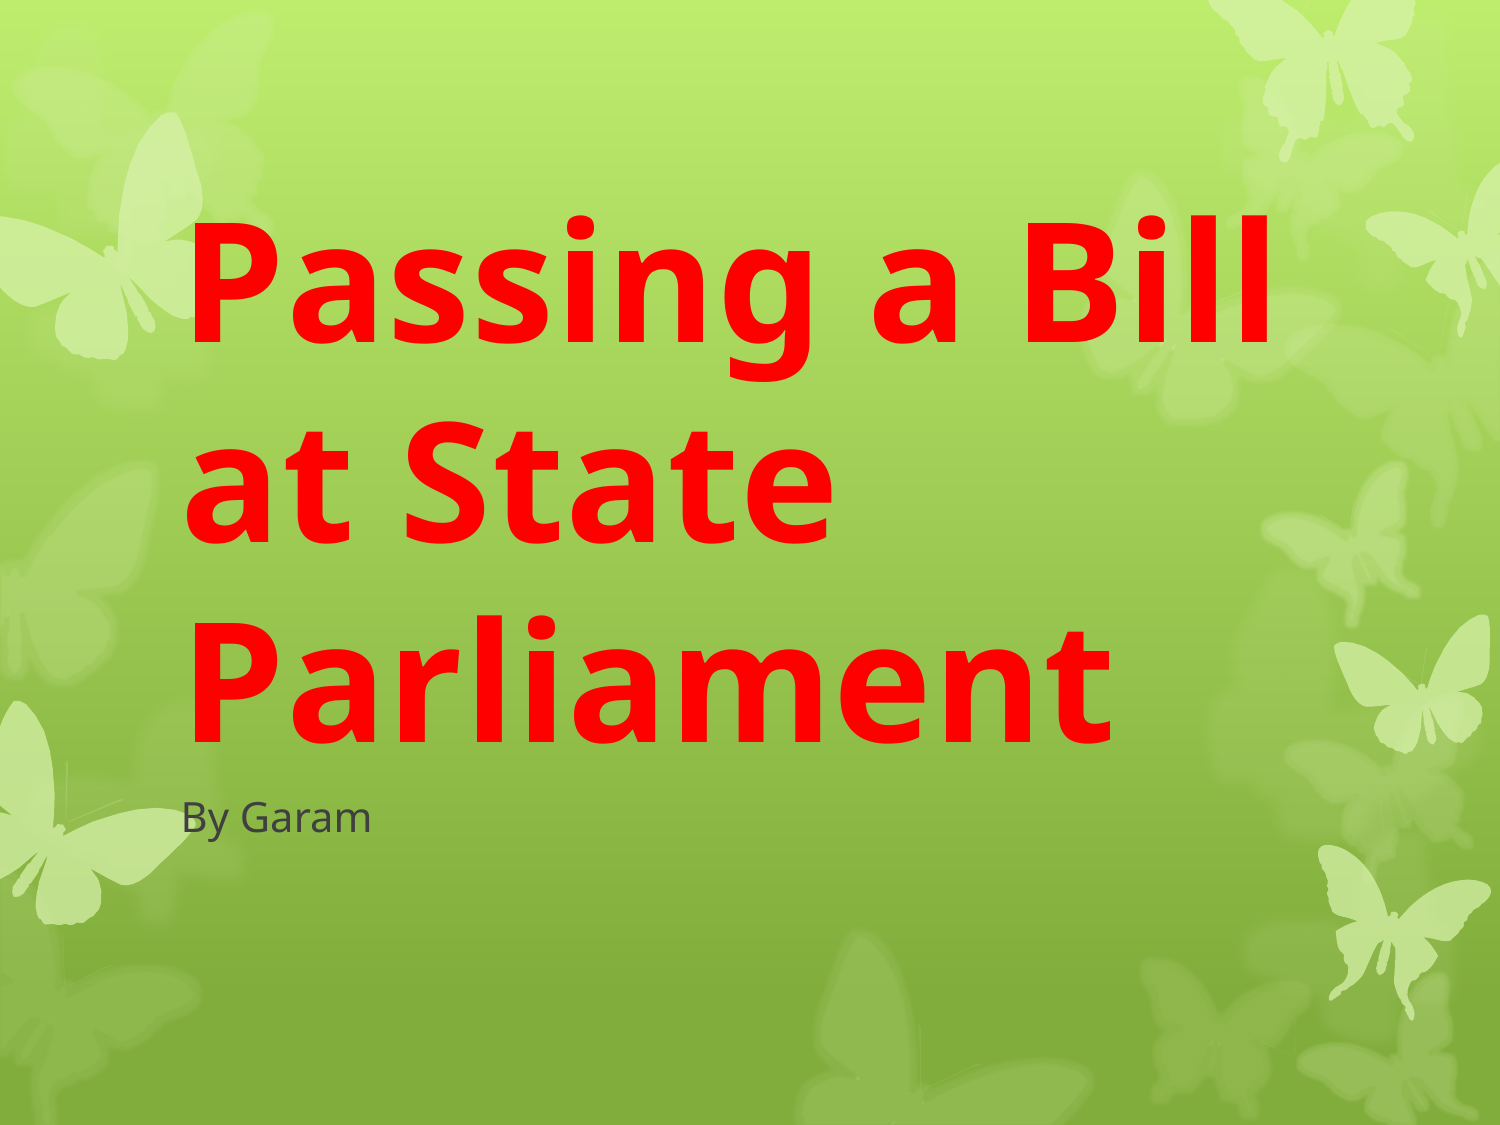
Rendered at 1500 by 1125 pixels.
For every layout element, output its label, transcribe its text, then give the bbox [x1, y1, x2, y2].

title Passing a Bill at State Parliament [165, 542, 1334, 783]
subtitle By Garam [165, 783, 1334, 925]
